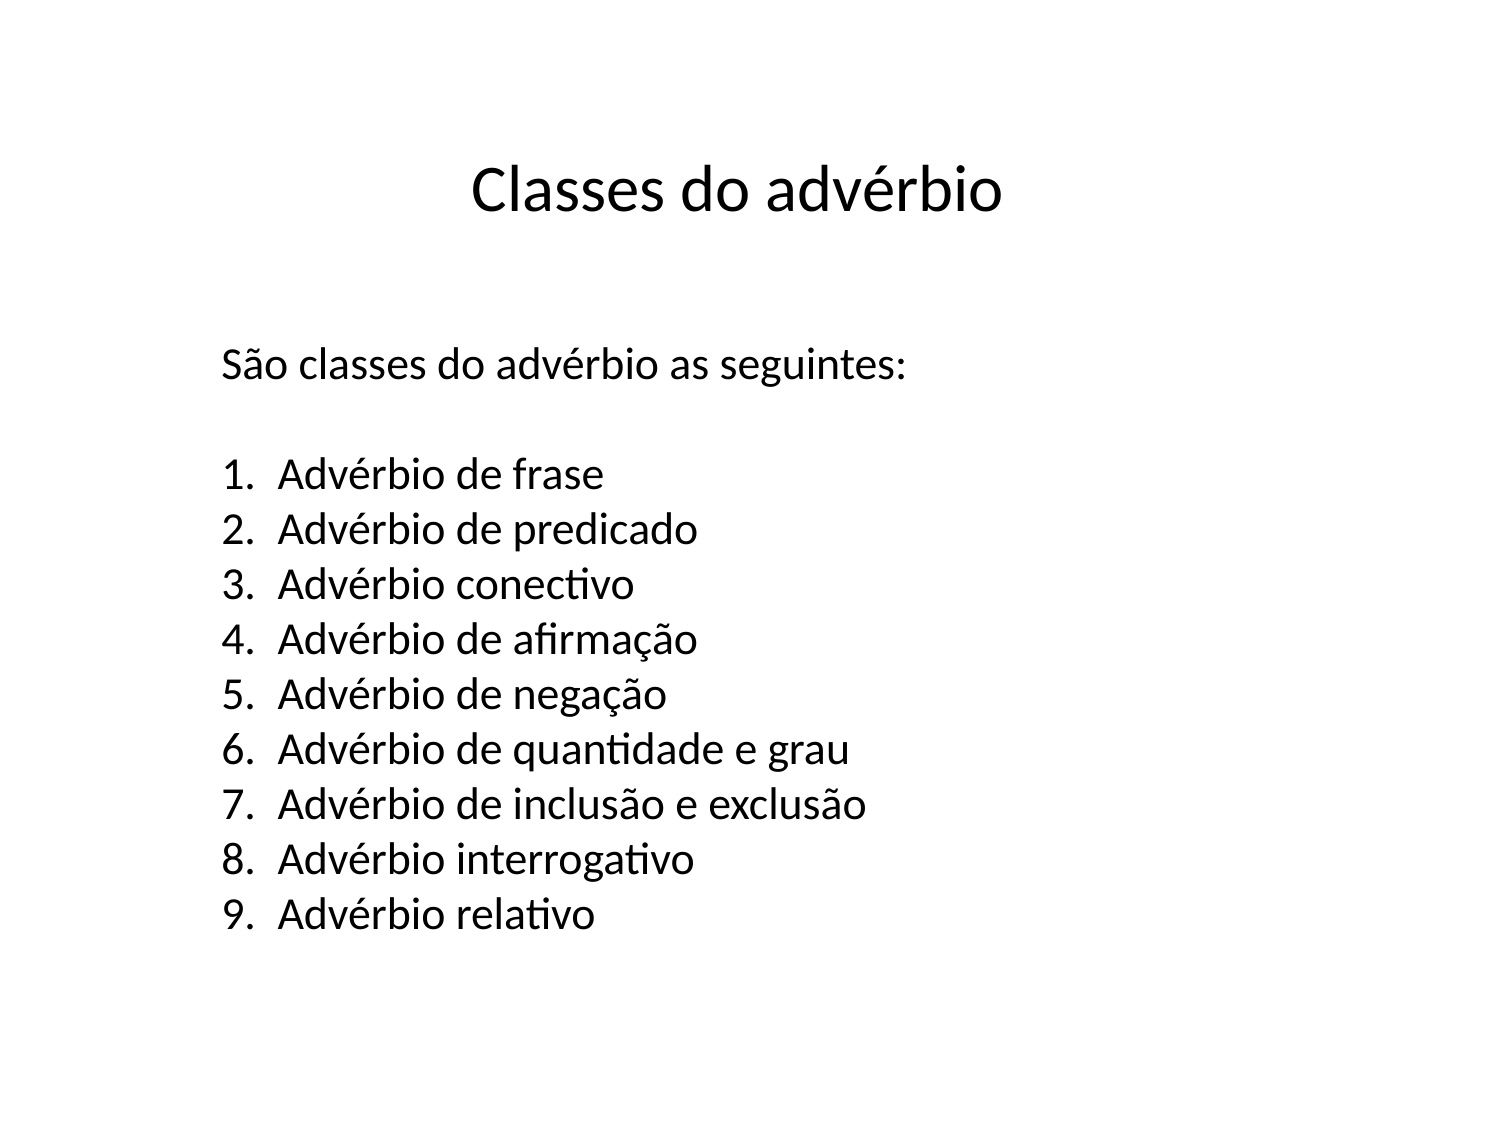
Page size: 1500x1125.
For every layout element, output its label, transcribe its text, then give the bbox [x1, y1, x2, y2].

text_box Classes do advérbio [395, 137, 1081, 232]
text_box São classes do advérbio as seguintes: Advérbio de frase Advérbio de predicado Advérbio conectivo Advérbio de afirmação Advérbio de negação Advérbio de quantidade e grau Advérbio de inclusão e exclusão Advérbio interrogativo Advérbio relativo [206, 326, 1329, 946]
